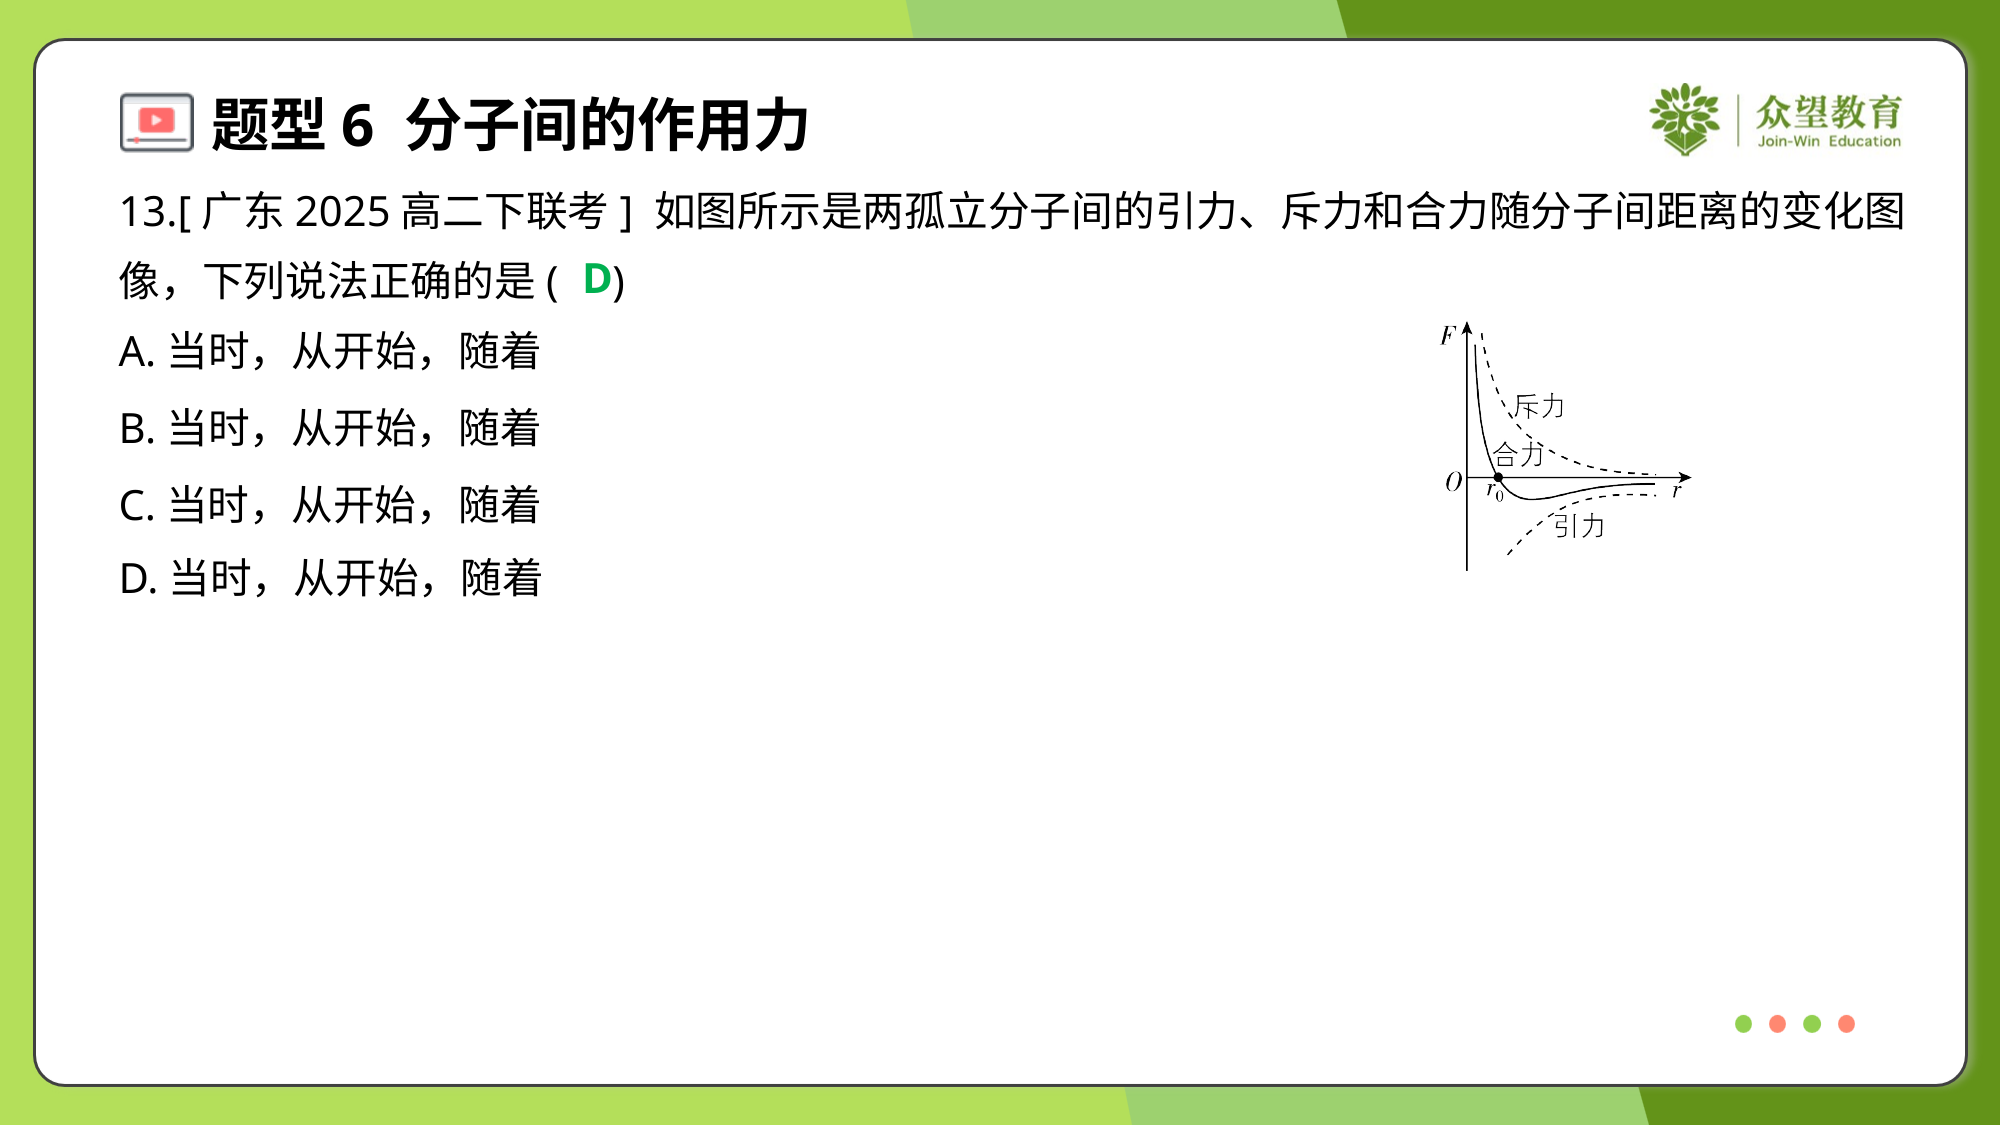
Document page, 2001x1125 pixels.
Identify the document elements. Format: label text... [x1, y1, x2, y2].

text_box 13.[广东2025高二下联考] 如图所示是两孤立分子间的引力、斥力和合力随分子间距离的变化图 像，下列说法正确的是( ) [118, 159, 1883, 298]
text_box D [565, 231, 630, 296]
picture [0, 0, 2000, 1125]
